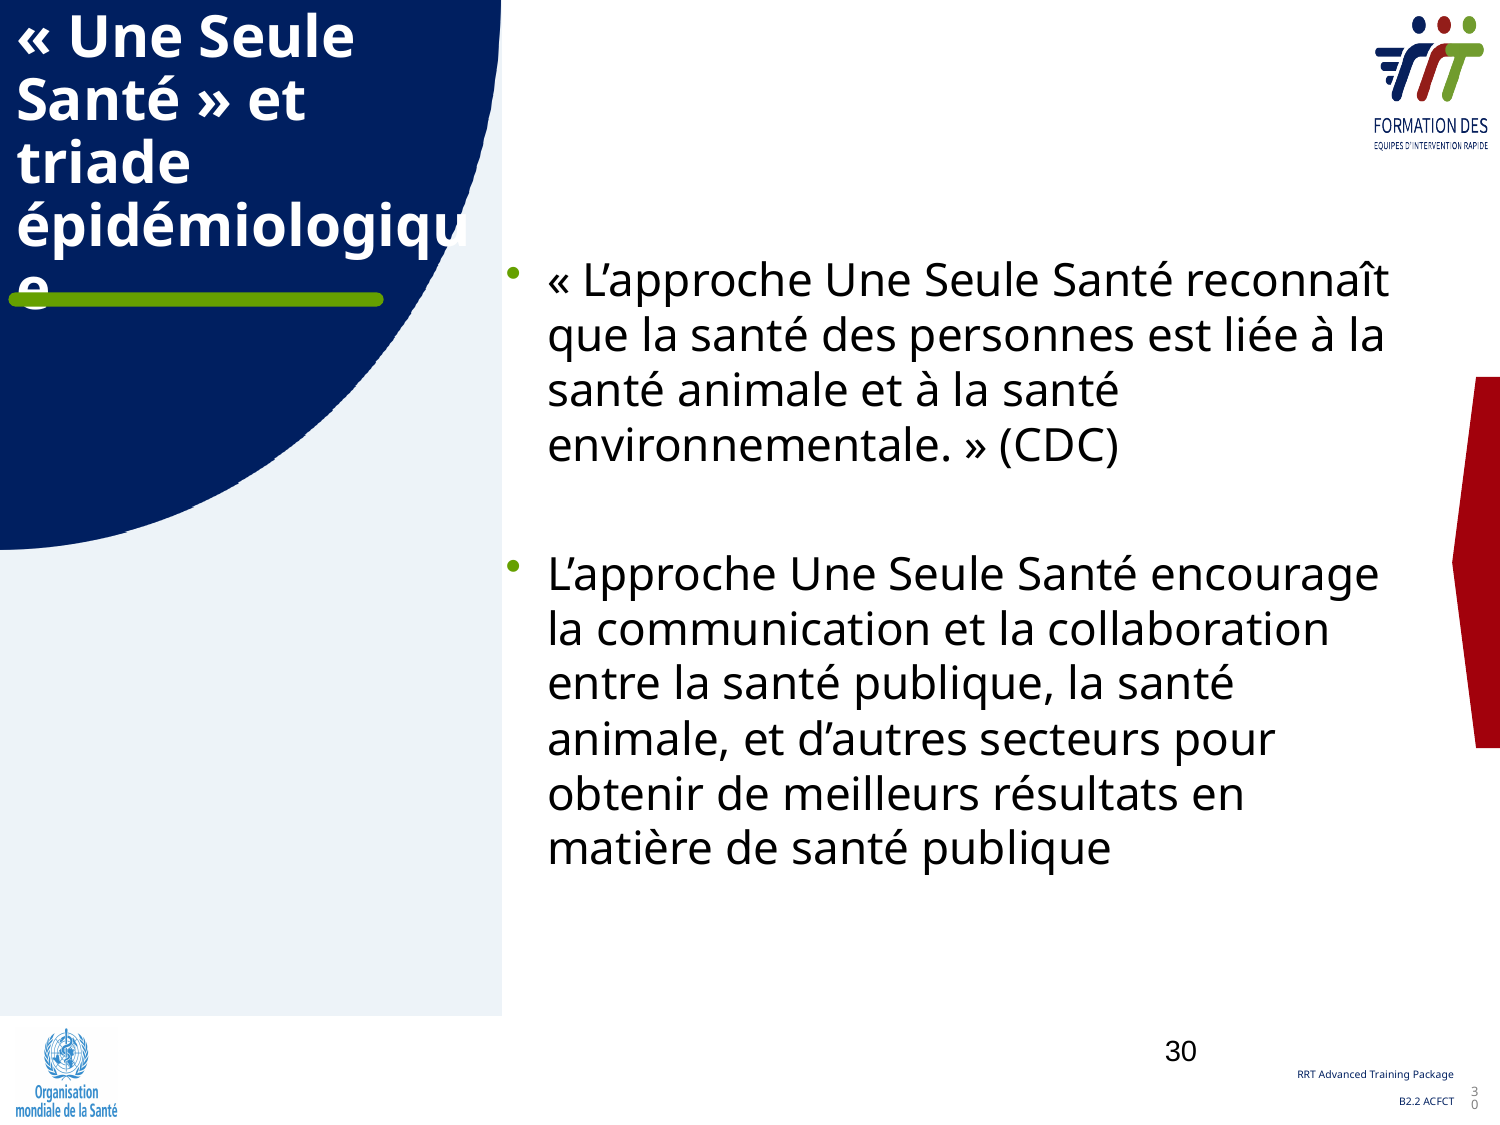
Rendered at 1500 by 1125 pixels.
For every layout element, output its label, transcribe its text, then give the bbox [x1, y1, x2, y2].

text_box [8, 292, 384, 307]
title « Une Seule Santé » et triade épidémiologique [7, 5, 497, 324]
picture [0, 0, 502, 1018]
slide_number 30 [1149, 1024, 1500, 1103]
picture [1374, 15, 1488, 151]
picture [15, 1027, 118, 1118]
text_box « L’approche Une Seule Santé reconnaît que la santé des personnes est liée à la santé animale et à la santé environnementale. » (CDC) L’approche Une Seule Santé encourage la communication et la collaboration entre la santé publique, la santé animale, et d’autres secteurs pour obtenir de meilleurs résultats en matière de santé publique [490, 243, 1436, 976]
